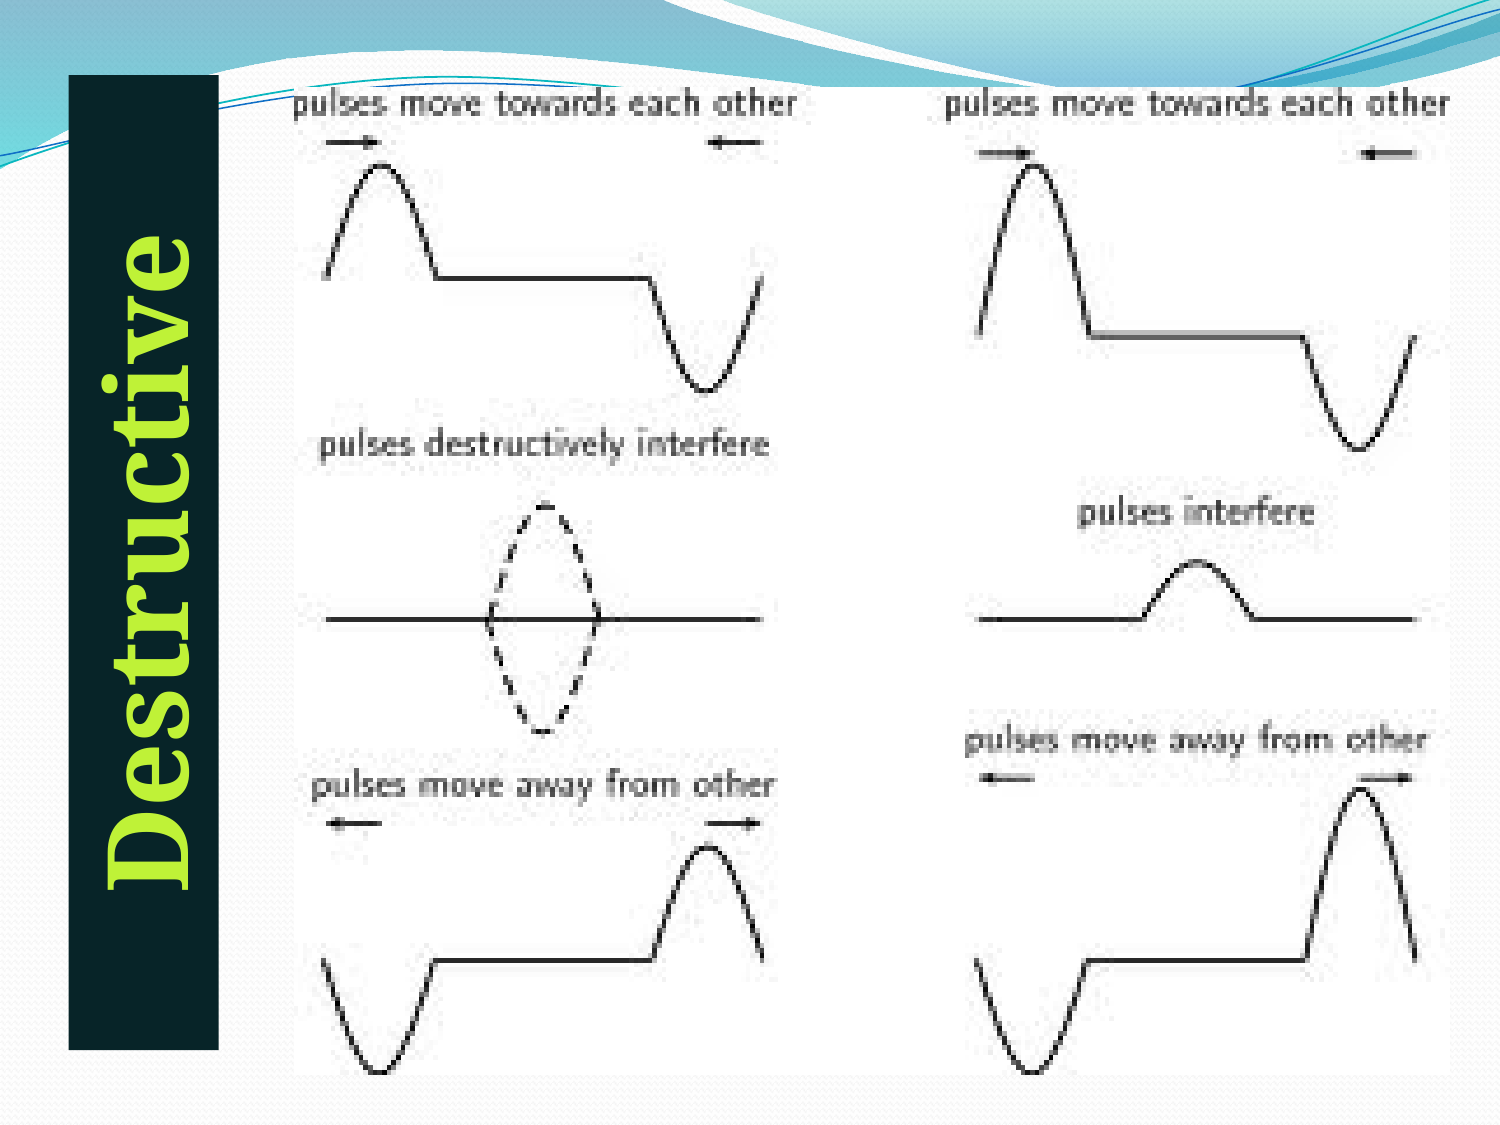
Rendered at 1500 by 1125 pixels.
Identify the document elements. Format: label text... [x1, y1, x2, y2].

text_box Destructive [68, 75, 219, 1051]
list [294, 87, 1451, 1076]
